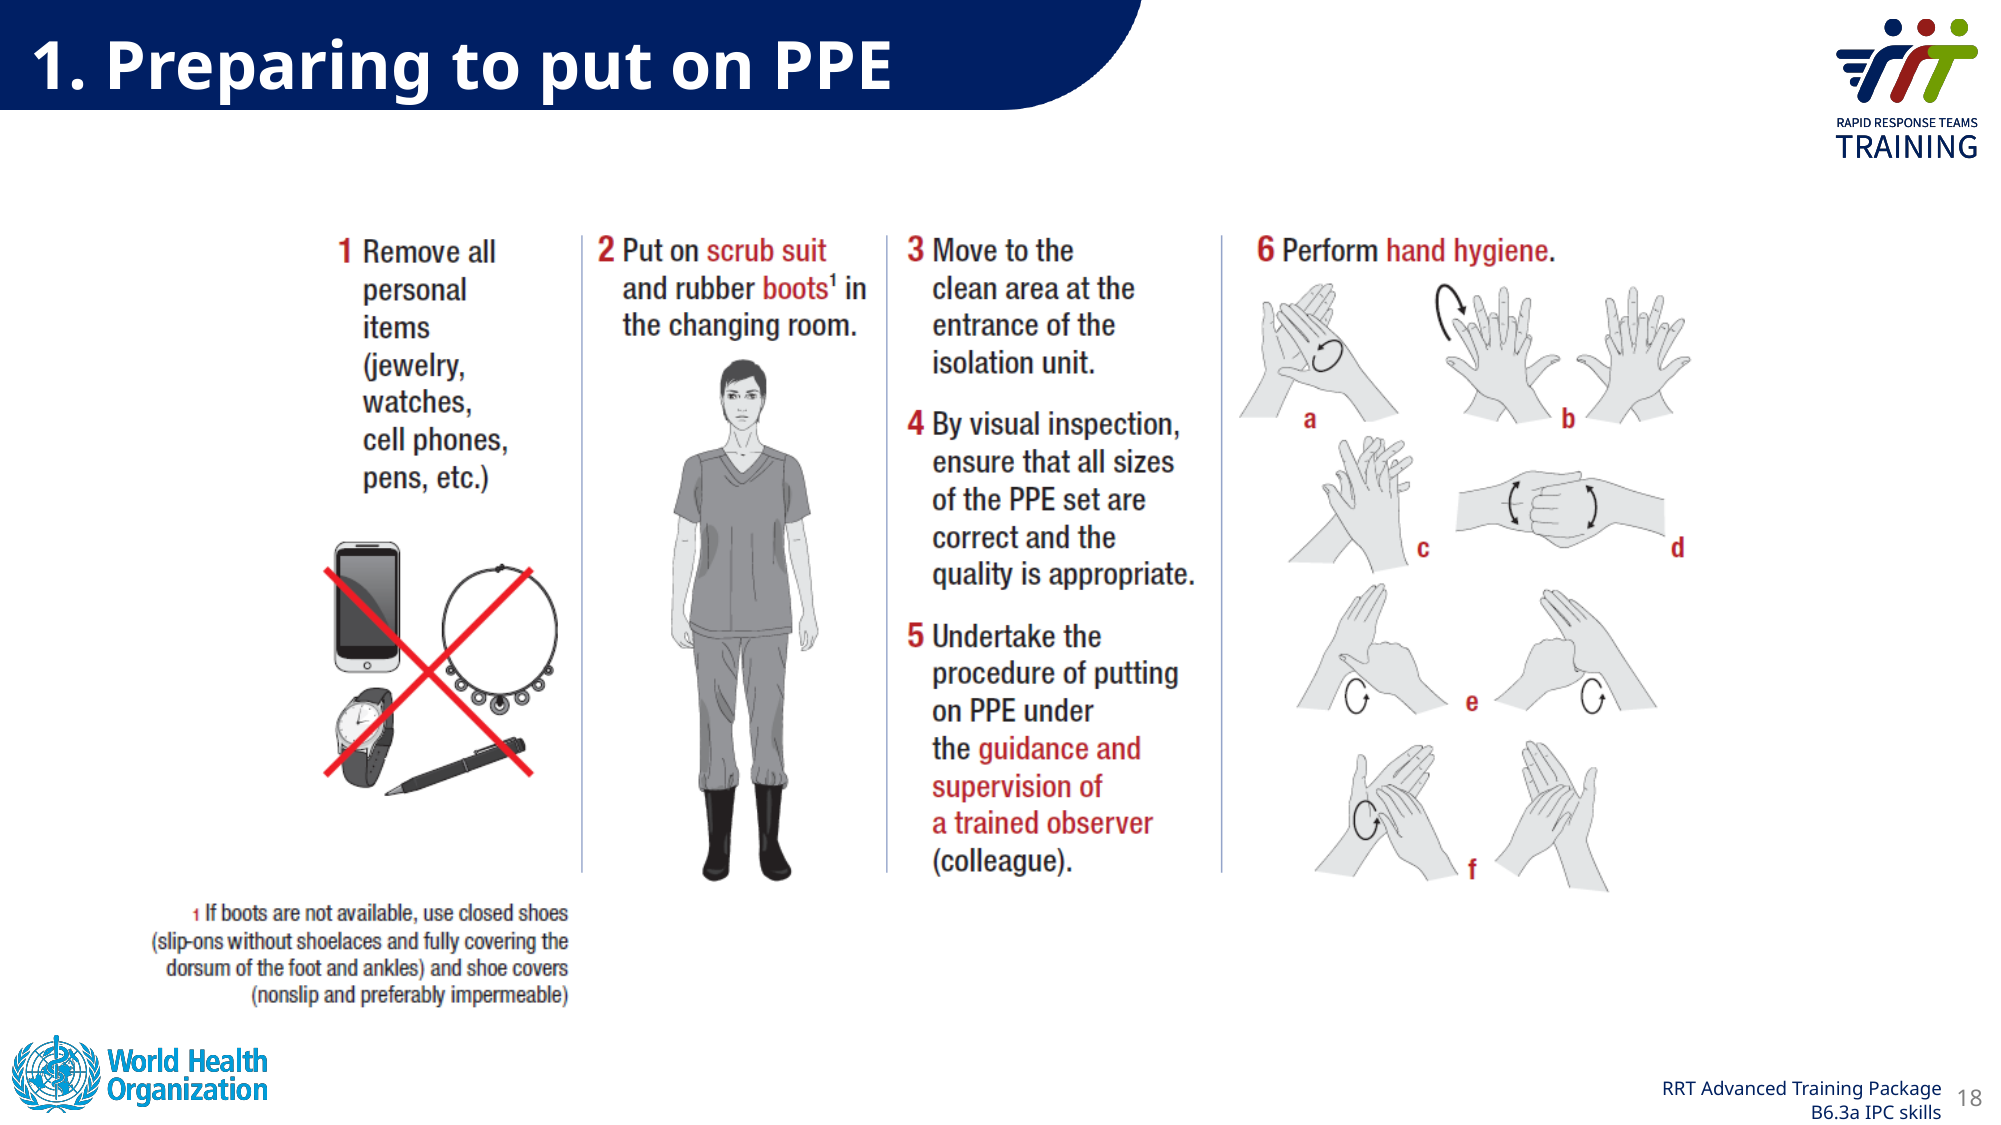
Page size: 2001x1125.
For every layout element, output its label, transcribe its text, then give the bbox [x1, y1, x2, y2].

picture [118, 225, 1743, 1029]
picture [50, 1108, 62, 1113]
picture [24, 1054, 36, 1087]
picture [30, 1083, 37, 1091]
picture [12, 1083, 48, 1113]
picture [36, 1088, 78, 1105]
picture [71, 1053, 90, 1091]
picture [40, 1062, 47, 1070]
picture [59, 1035, 267, 1113]
picture [34, 1054, 43, 1078]
picture [22, 1062, 26, 1077]
text_box 1. Preparing to put on PPE [22, 15, 1490, 122]
picture [0, 0, 1146, 110]
picture [46, 1056, 54, 1062]
picture [12, 1035, 54, 1068]
picture [1835, 19, 1978, 167]
